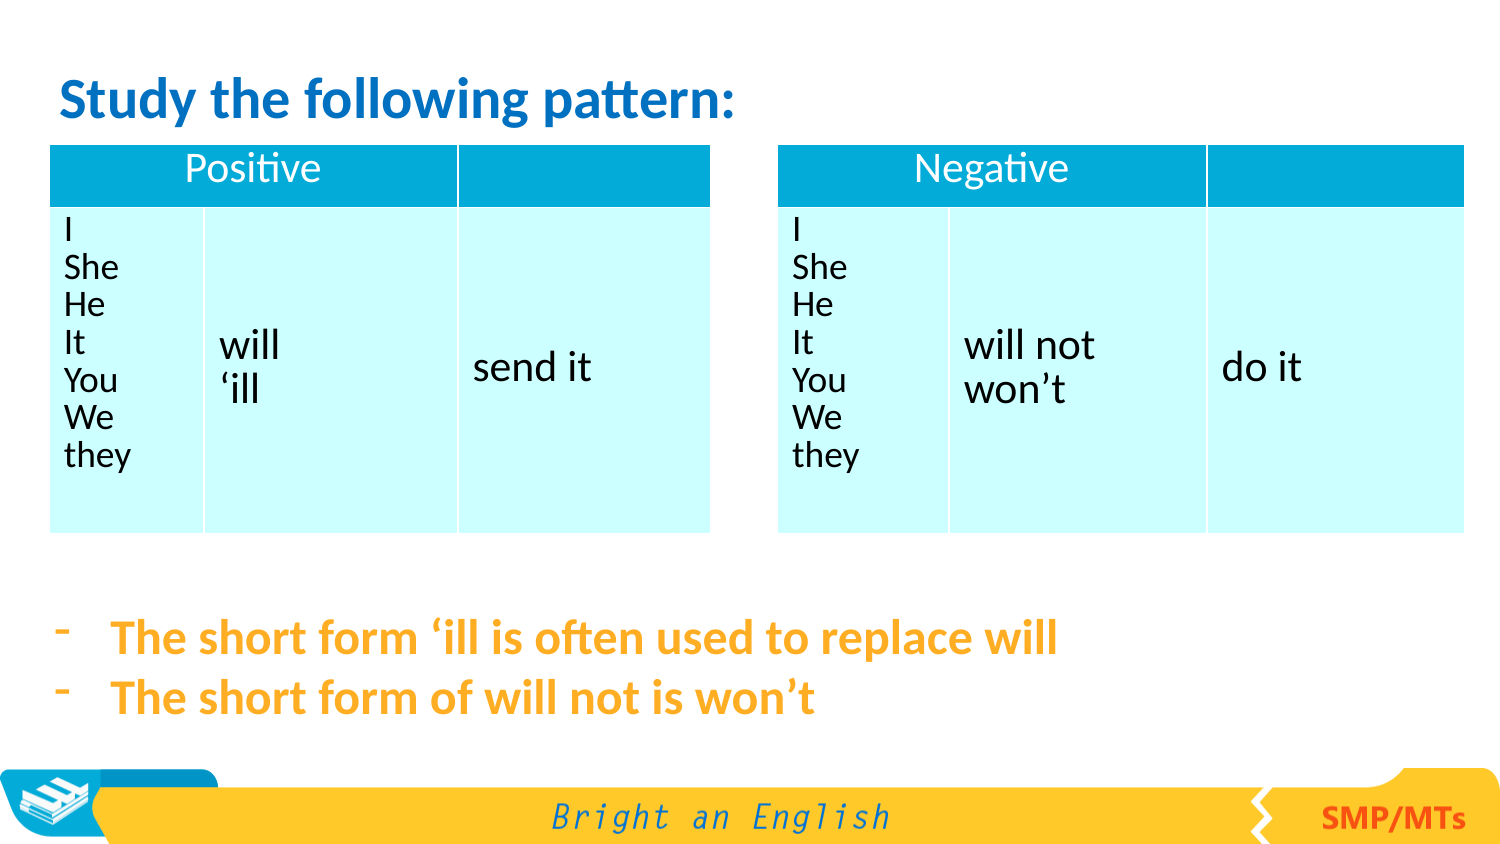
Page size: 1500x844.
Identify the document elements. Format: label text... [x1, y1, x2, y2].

picture [0, 768, 1500, 844]
table_header Negative [778, 145, 1206, 207]
table_cell will ‘ill [205, 208, 457, 533]
text_box The short form ‘ill is often used to replace will The short form of will not is won’t [39, 596, 1465, 732]
table_cell do it [1208, 208, 1464, 533]
picture [20, 778, 88, 823]
table_header Positive [50, 145, 457, 207]
table_cell I She He It You We they [778, 208, 948, 533]
table_header [1208, 145, 1464, 207]
text_box Study the following pattern: [44, 52, 795, 138]
table_cell send it [459, 208, 710, 533]
table_cell I She He It You We they [50, 208, 203, 533]
table_header [459, 145, 710, 207]
table_cell will not won’t [950, 208, 1206, 533]
